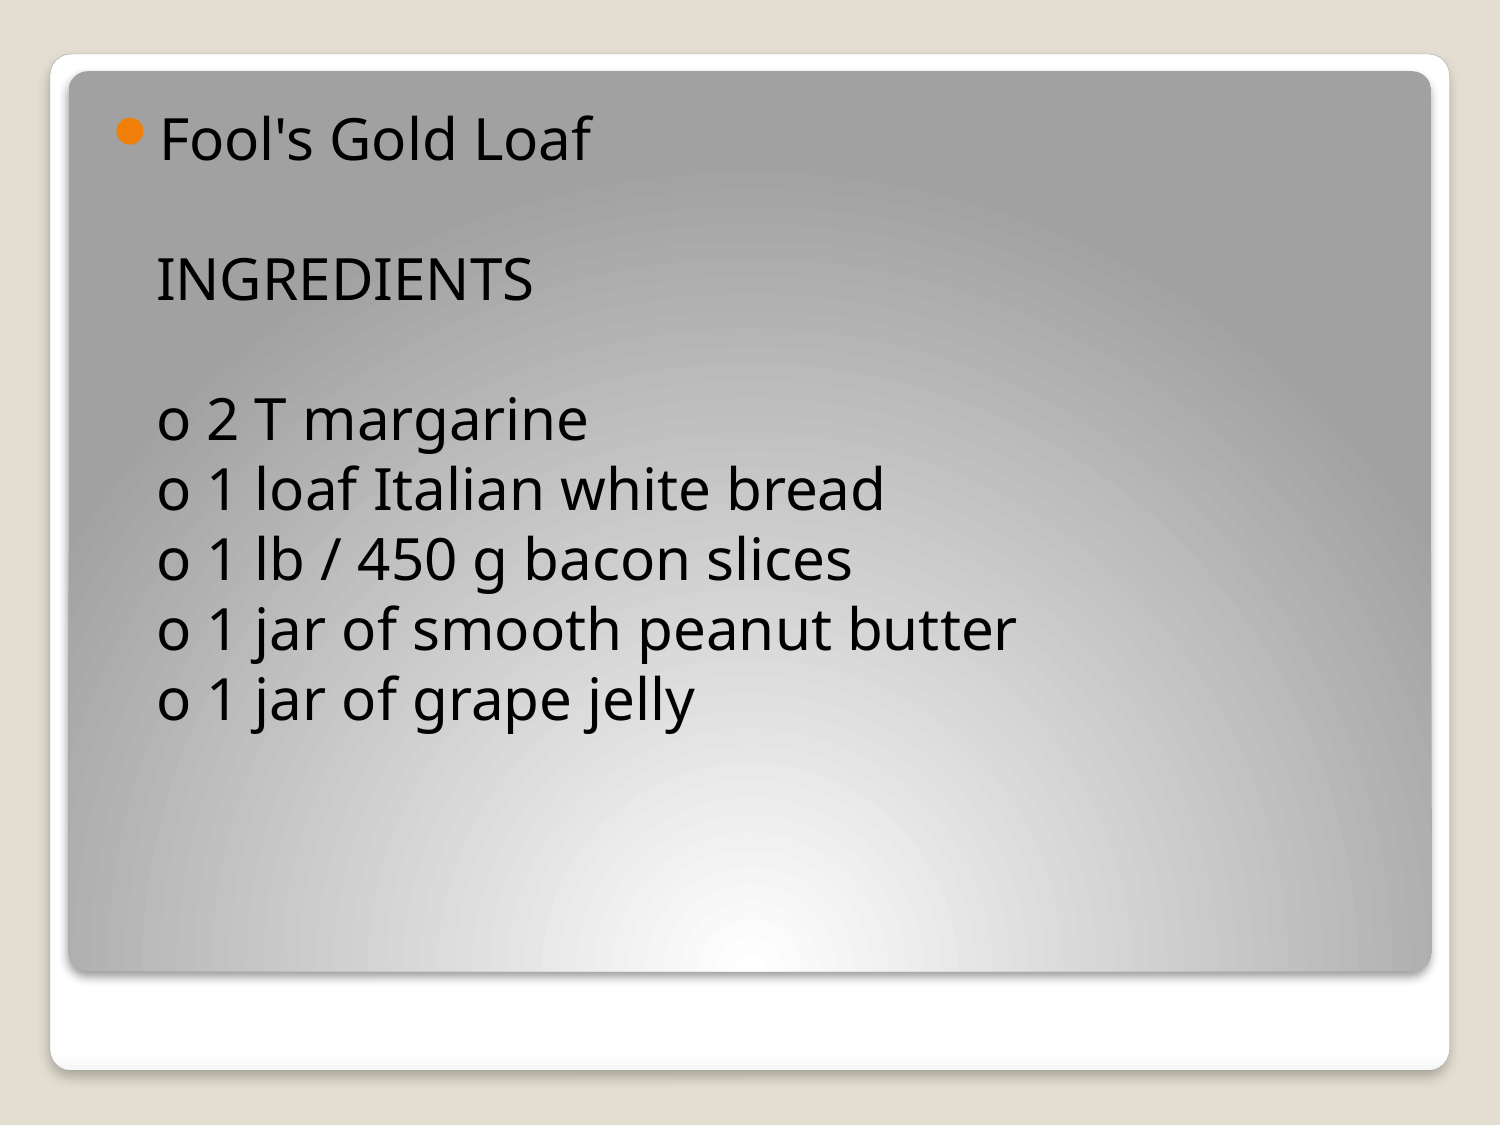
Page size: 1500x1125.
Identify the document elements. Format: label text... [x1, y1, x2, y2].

list Fool's Gold Loaf INGREDIENTS o 2 T margarine o 1 loaf Italian white bread o 1 lb / 450 g bacon slices o 1 jar of smooth peanut butter o 1 jar of grape jelly [82, 86, 1425, 774]
